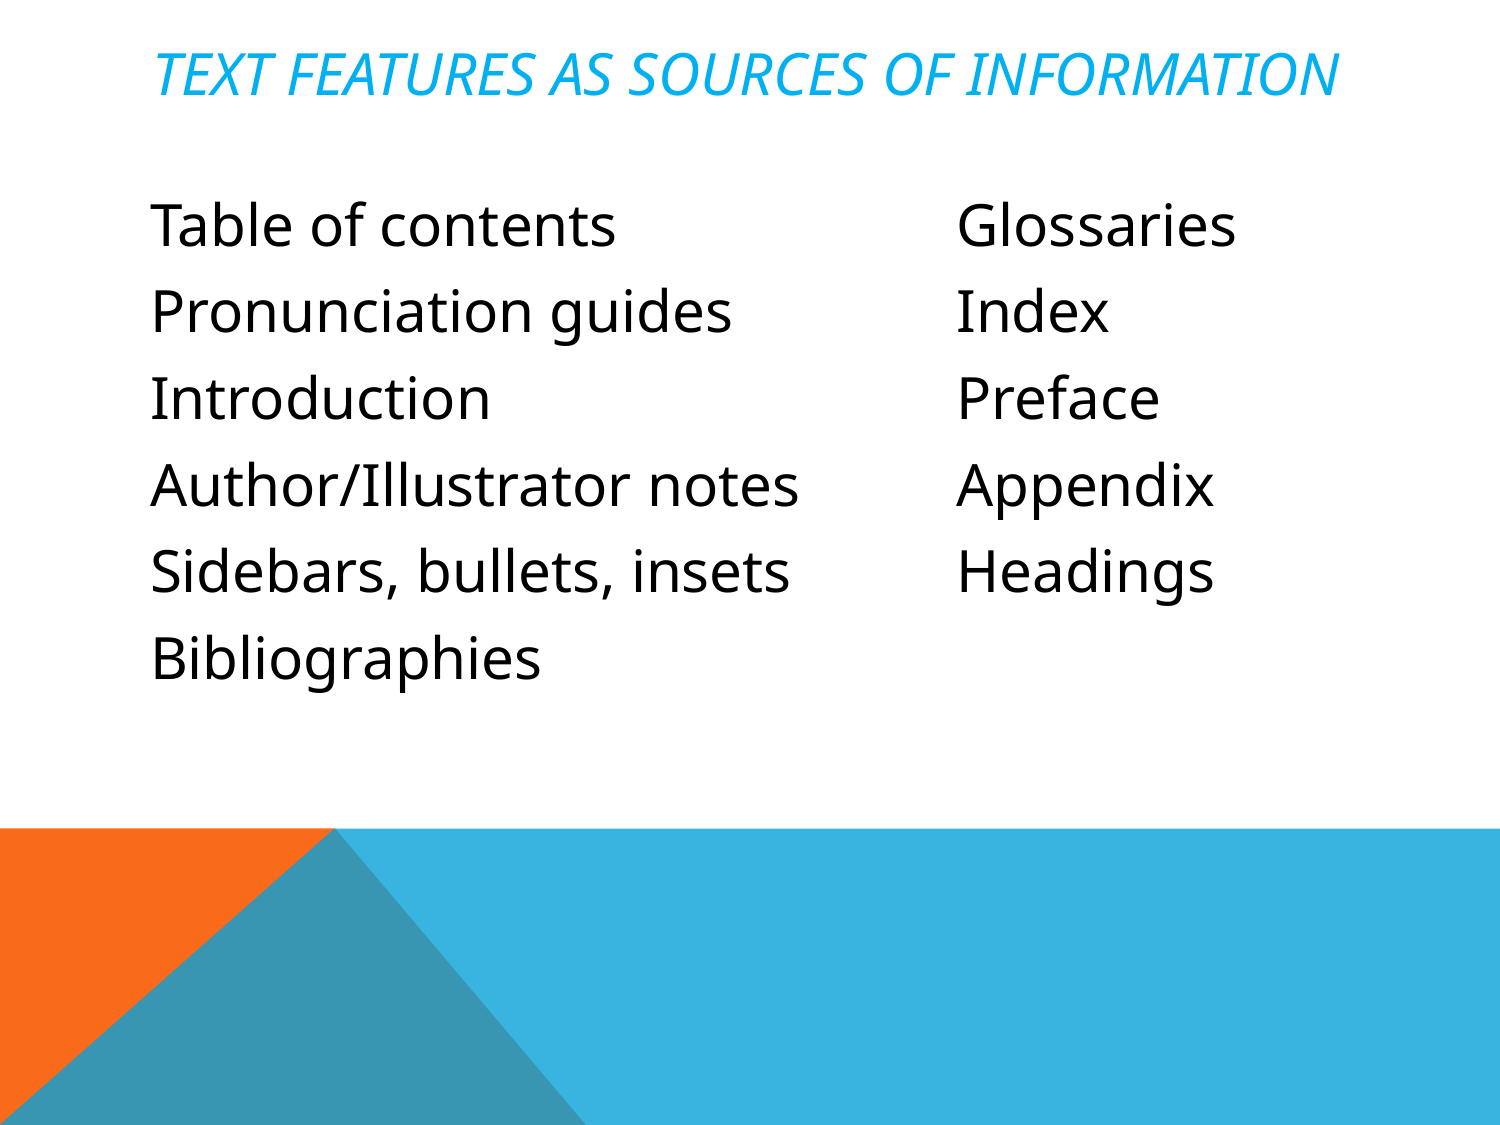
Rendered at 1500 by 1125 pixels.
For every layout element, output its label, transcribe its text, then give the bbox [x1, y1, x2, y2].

list Table of contents Glossaries Pronunciation guides Index Introduction Preface Author/Illustrator notes Appendix Sidebars, bullets, insets Headings Bibliographies [135, 180, 1369, 768]
title Text features as sources of information [137, 62, 1372, 153]
